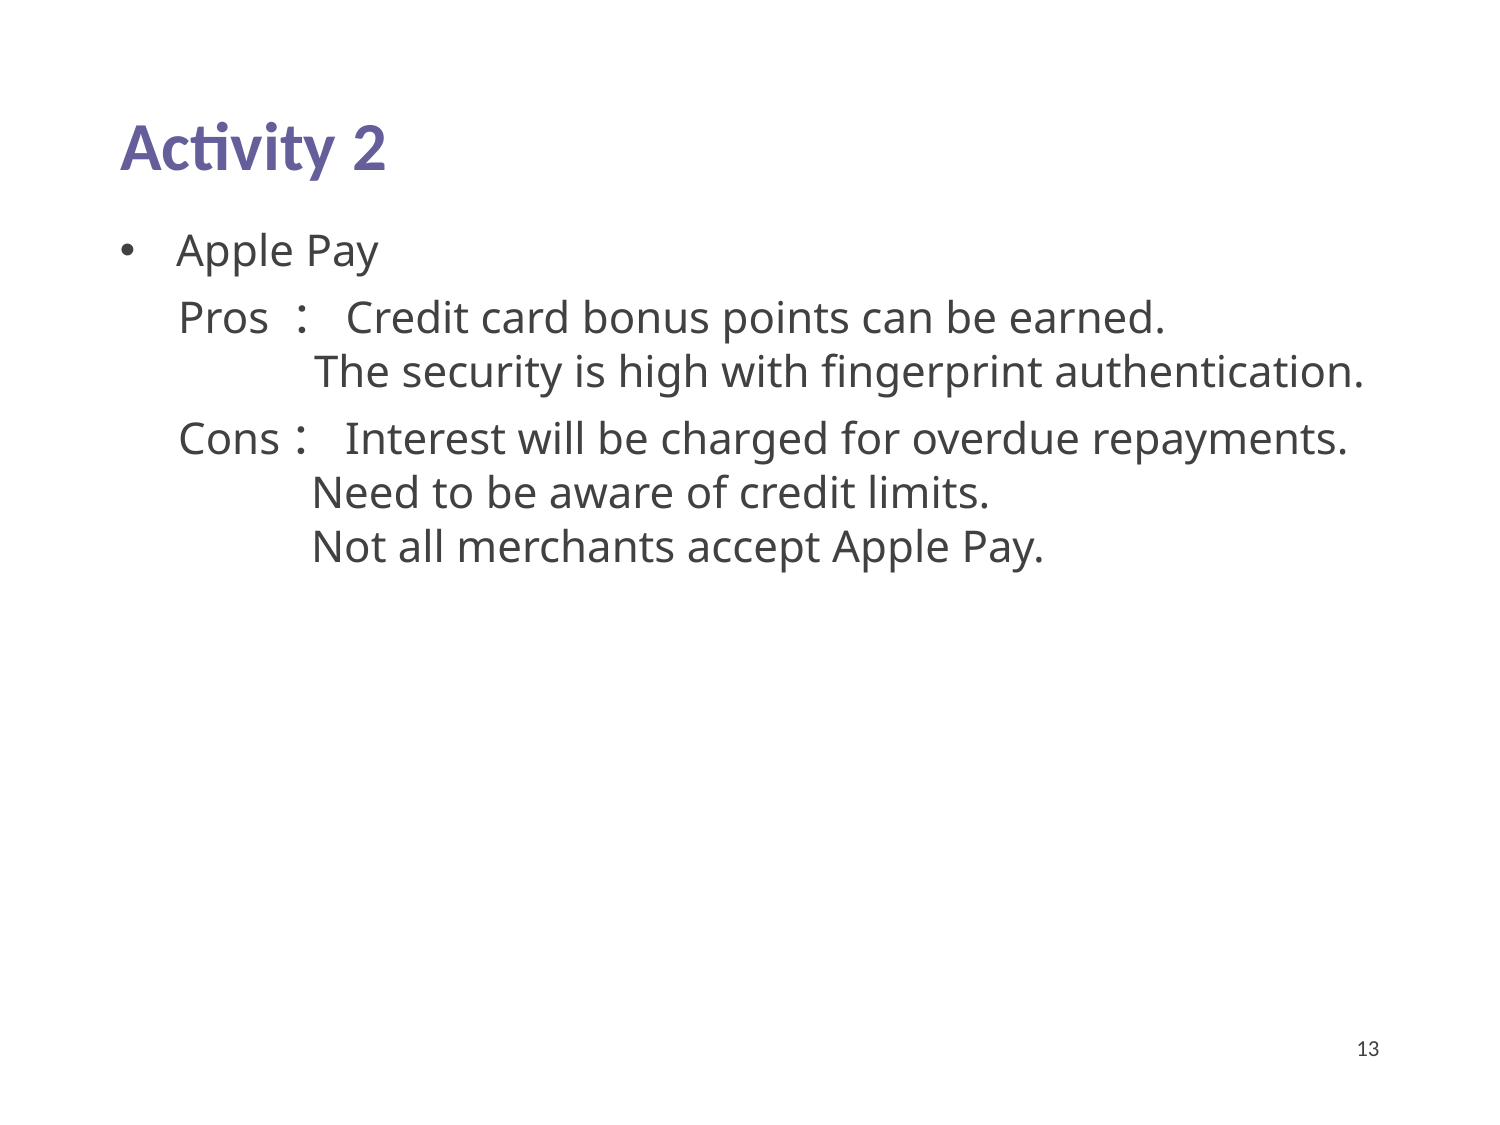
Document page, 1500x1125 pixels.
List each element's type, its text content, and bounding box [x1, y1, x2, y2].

slide_number 13 [1353, 1035, 1381, 1062]
list Activity 2 [119, 113, 1382, 214]
list Apple Pay Pros ：Credit card bonus points can be earned. The security is high with fingerprint authentication. Cons：Interest will be charged for overdue repayments. Need to be aware of credit limits. Not all merchants accept Apple Pay. [119, 220, 1381, 973]
